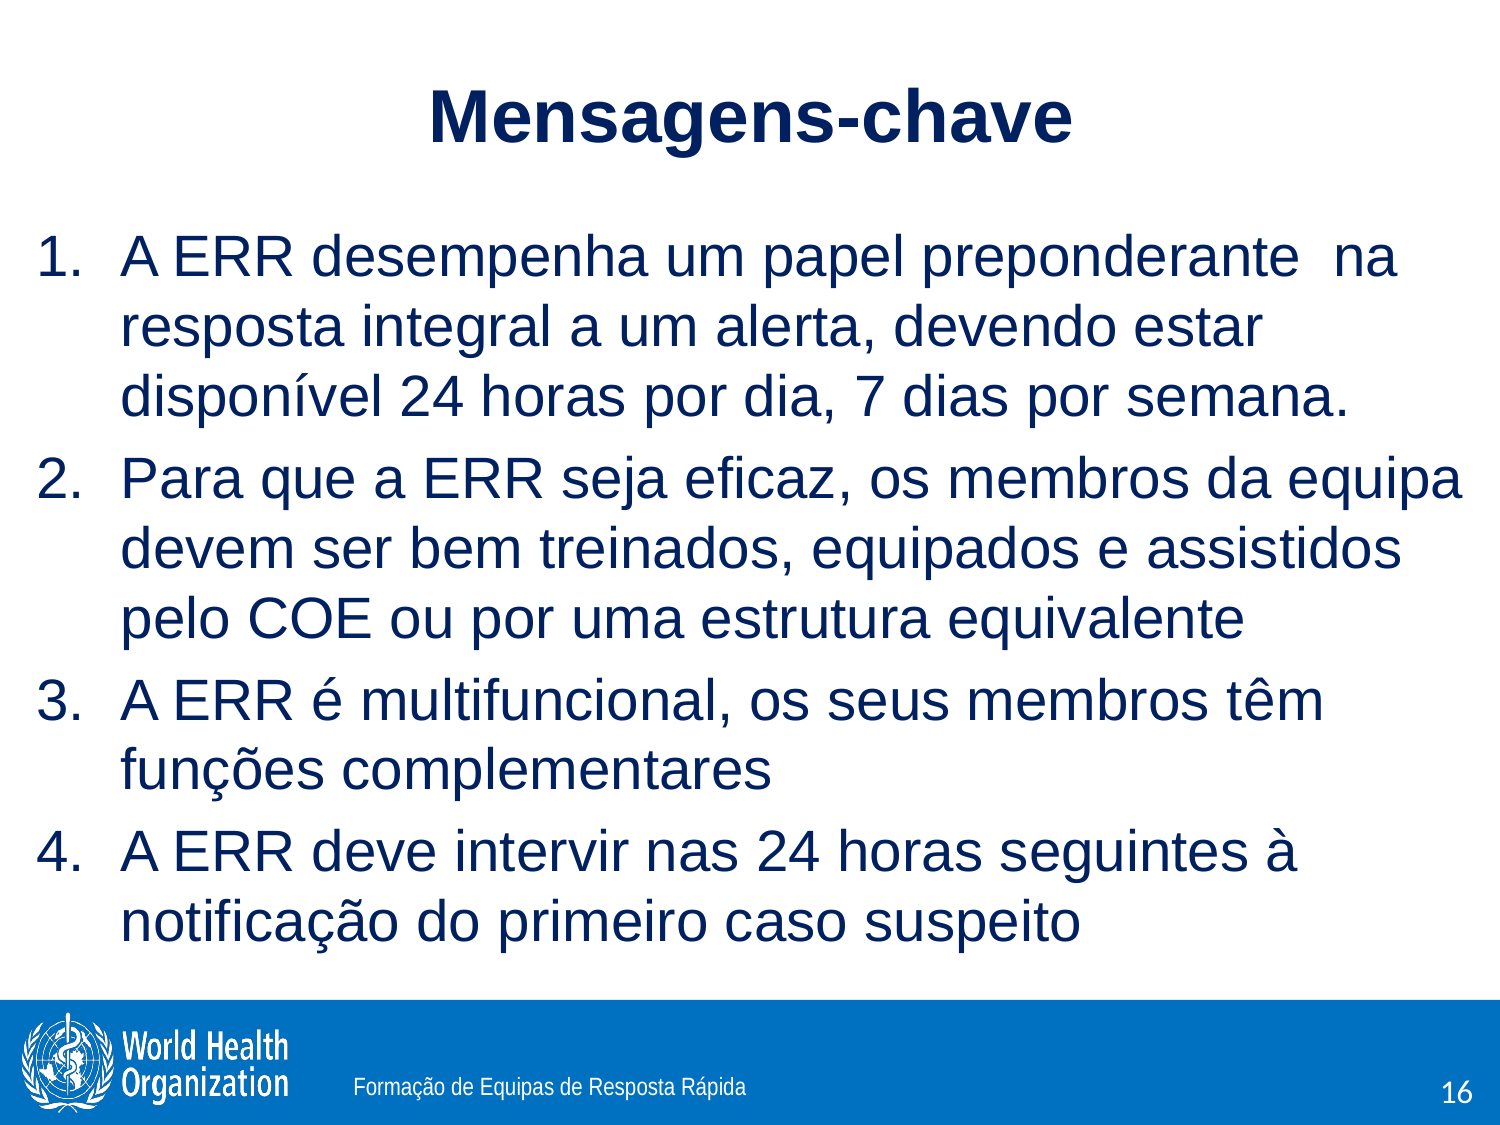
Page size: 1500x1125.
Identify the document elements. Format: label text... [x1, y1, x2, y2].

title Mensagens-chave [76, 19, 1427, 207]
picture [21, 1012, 288, 1113]
list A ERR desempenha um papel preponderante na resposta integral a um alerta, devendo estar disponível 24 horas por dia, 7 dias por semana. Para que a ERR seja eficaz, os membros da equipa devem ser bem treinados, equipados e assistidos pelo COE ou por uma estrutura equivalente A ERR é multifuncional, os seus membros têm funções complementares A ERR deve intervir nas 24 horas seguintes à notificação do primeiro caso suspeito [21, 210, 1482, 954]
